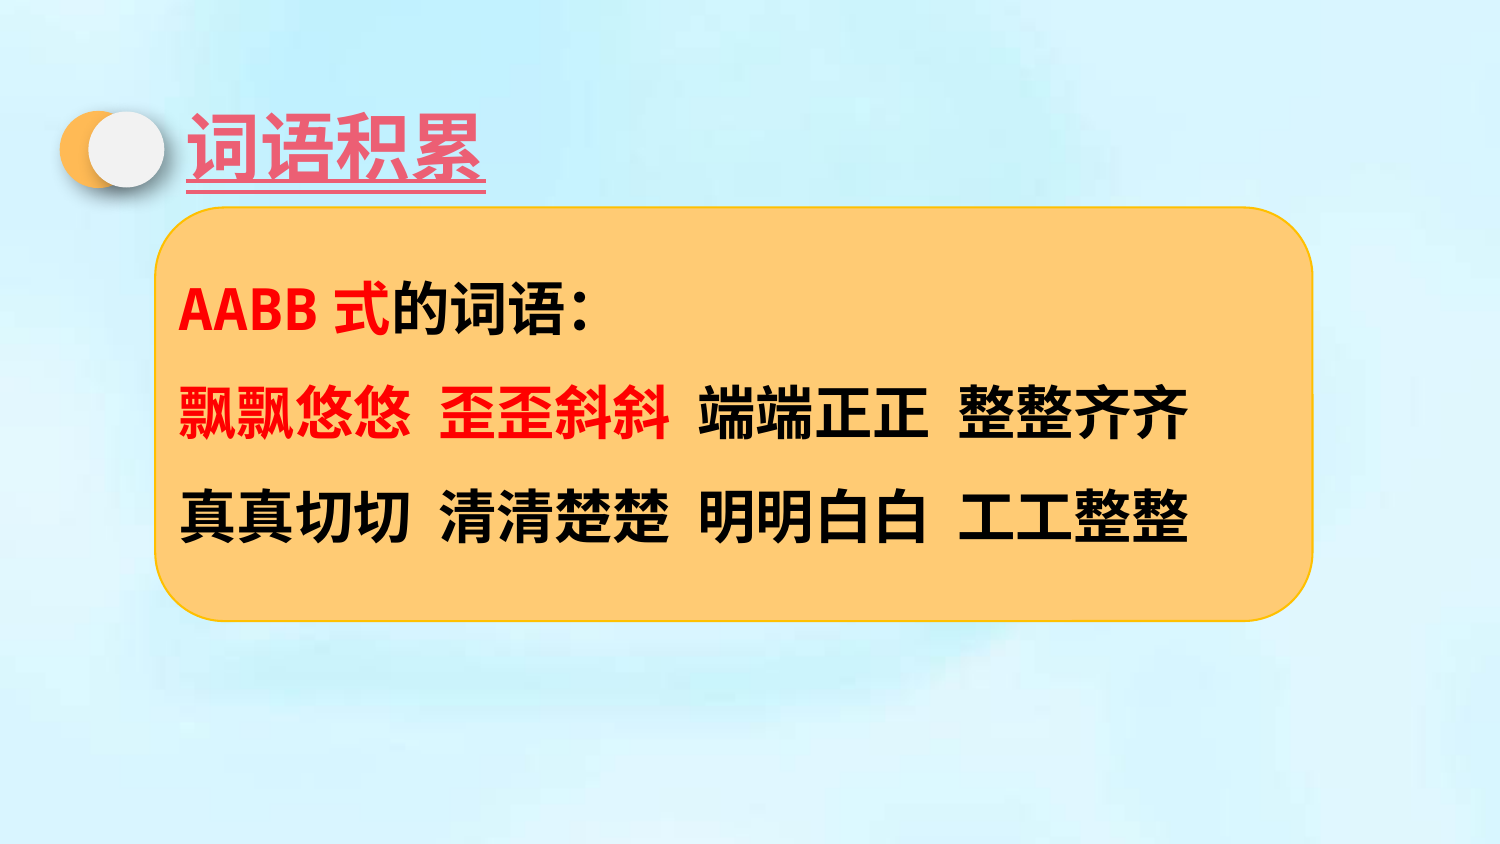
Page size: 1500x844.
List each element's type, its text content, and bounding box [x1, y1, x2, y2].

text_box [59, 110, 110, 188]
text_box [87, 110, 166, 189]
text_box 词语积累 [171, 93, 501, 198]
text_box [171, 206, 1296, 230]
text_box AABB式的词语： 飘飘悠悠 歪歪斜斜 端端正正 整整齐齐 真真切切 清清楚楚 明明白白 工工整整 [164, 230, 1313, 558]
text_box [154, 240, 1314, 623]
picture [0, 0, 1500, 844]
